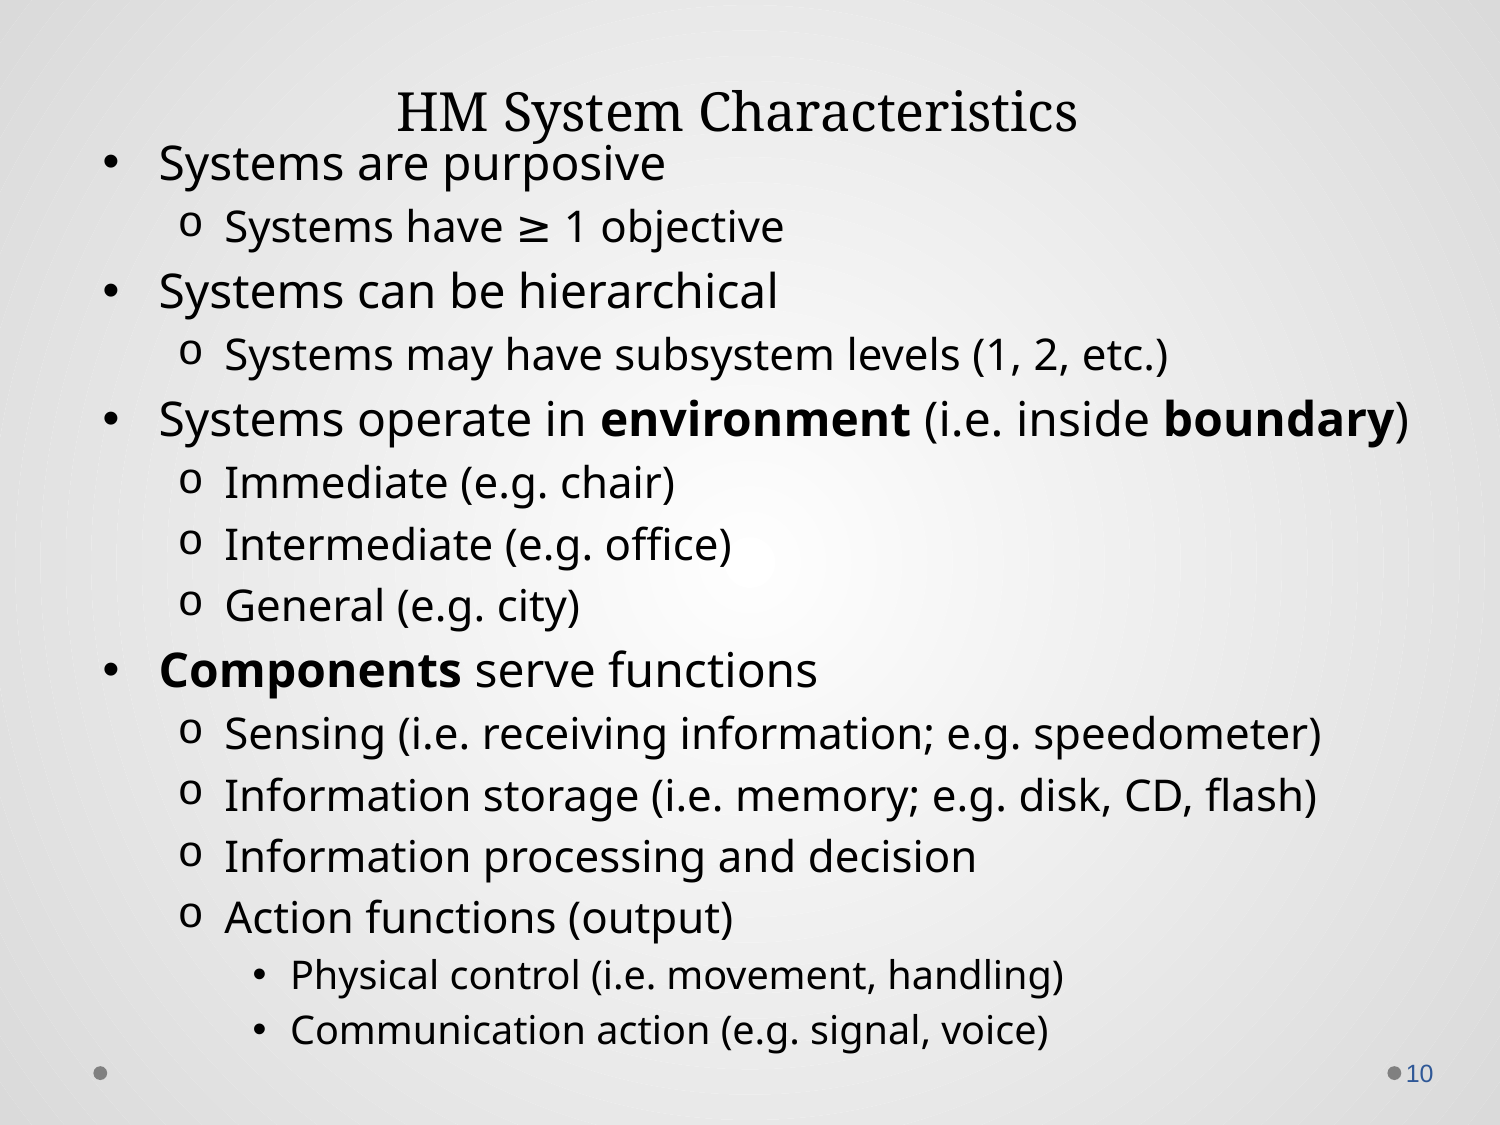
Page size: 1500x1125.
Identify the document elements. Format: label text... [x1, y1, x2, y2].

title HM System Characteristics [62, 50, 1413, 150]
list Systems are purposive Systems have ≥ 1 objective Systems can be hierarchical Systems may have subsystem levels (1, 2, etc.) Systems operate in environment (i.e. inside boundary) Immediate (e.g. chair) Intermediate (e.g. office) General (e.g. city) Components serve functions Sensing (i.e. receiving information; e.g. speedometer) Information storage (i.e. memory; e.g. disk, CD, flash) Information processing and decision Action functions (output) Physical control (i.e. movement, handling) Communication action (e.g. signal, voice) [87, 125, 1438, 1113]
slide_number 10 [1401, 1042, 1494, 1103]
